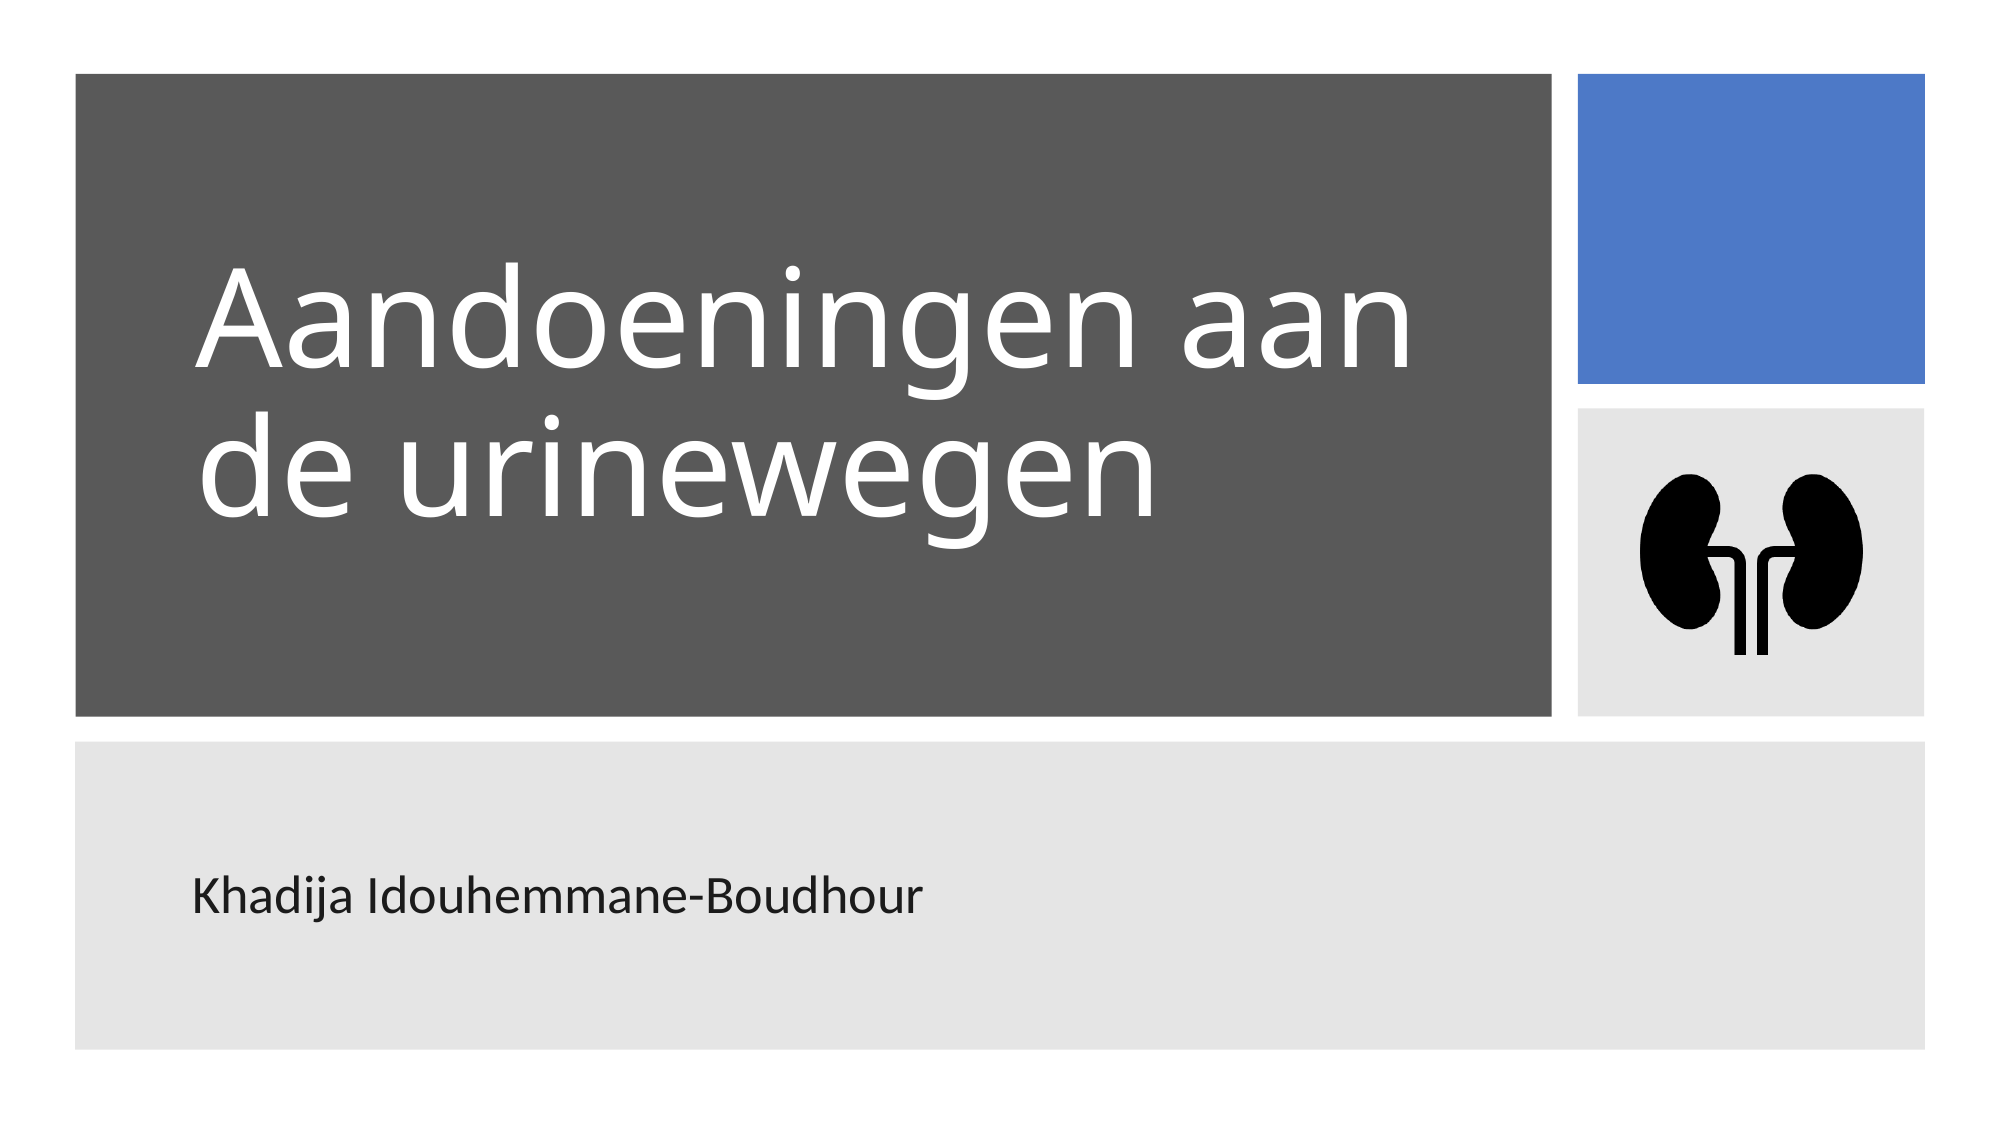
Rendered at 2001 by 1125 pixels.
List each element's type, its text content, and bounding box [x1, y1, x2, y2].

text_box [1577, 407, 1925, 717]
text_box [75, 73, 1553, 718]
text_box [1577, 73, 1926, 385]
text_box [74, 741, 1926, 1051]
picture [1617, 428, 1885, 697]
subtitle Khadija Idouhemmane-Boudhour [177, 794, 1820, 997]
title Aandoeningen aan de urinewegen [180, 182, 1442, 613]
